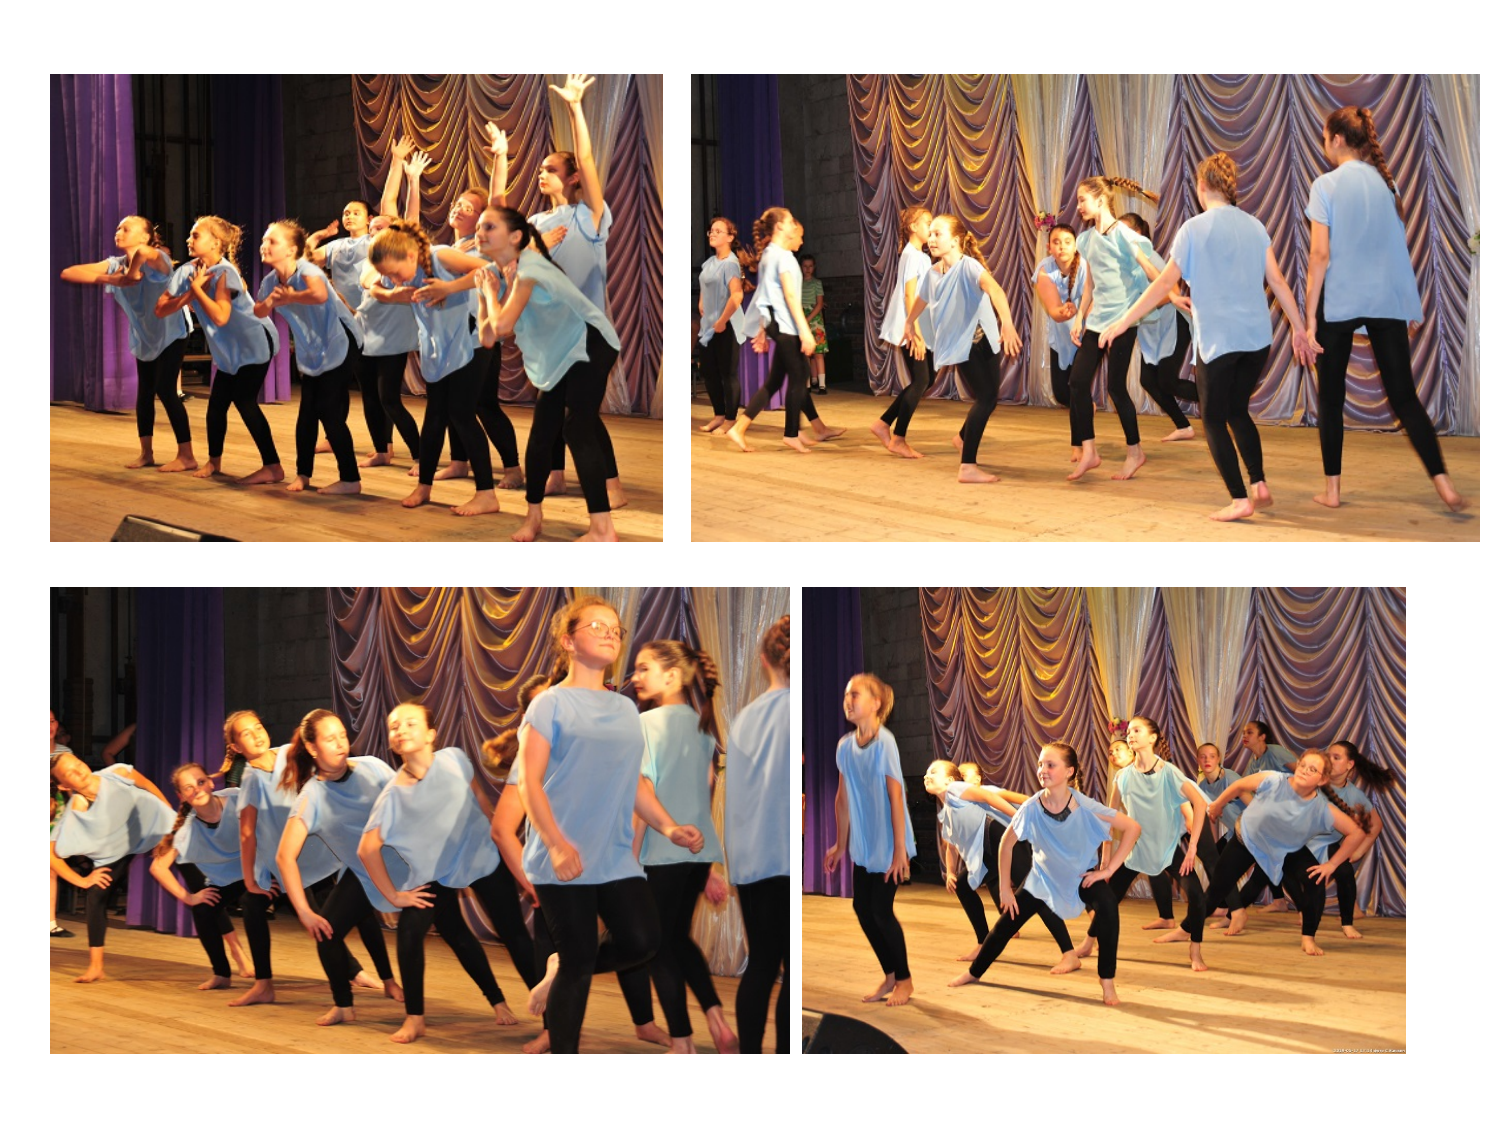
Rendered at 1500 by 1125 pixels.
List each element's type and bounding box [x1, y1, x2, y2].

picture [802, 587, 1406, 1055]
picture [49, 587, 791, 1055]
picture [690, 74, 1481, 542]
picture [49, 74, 663, 542]
